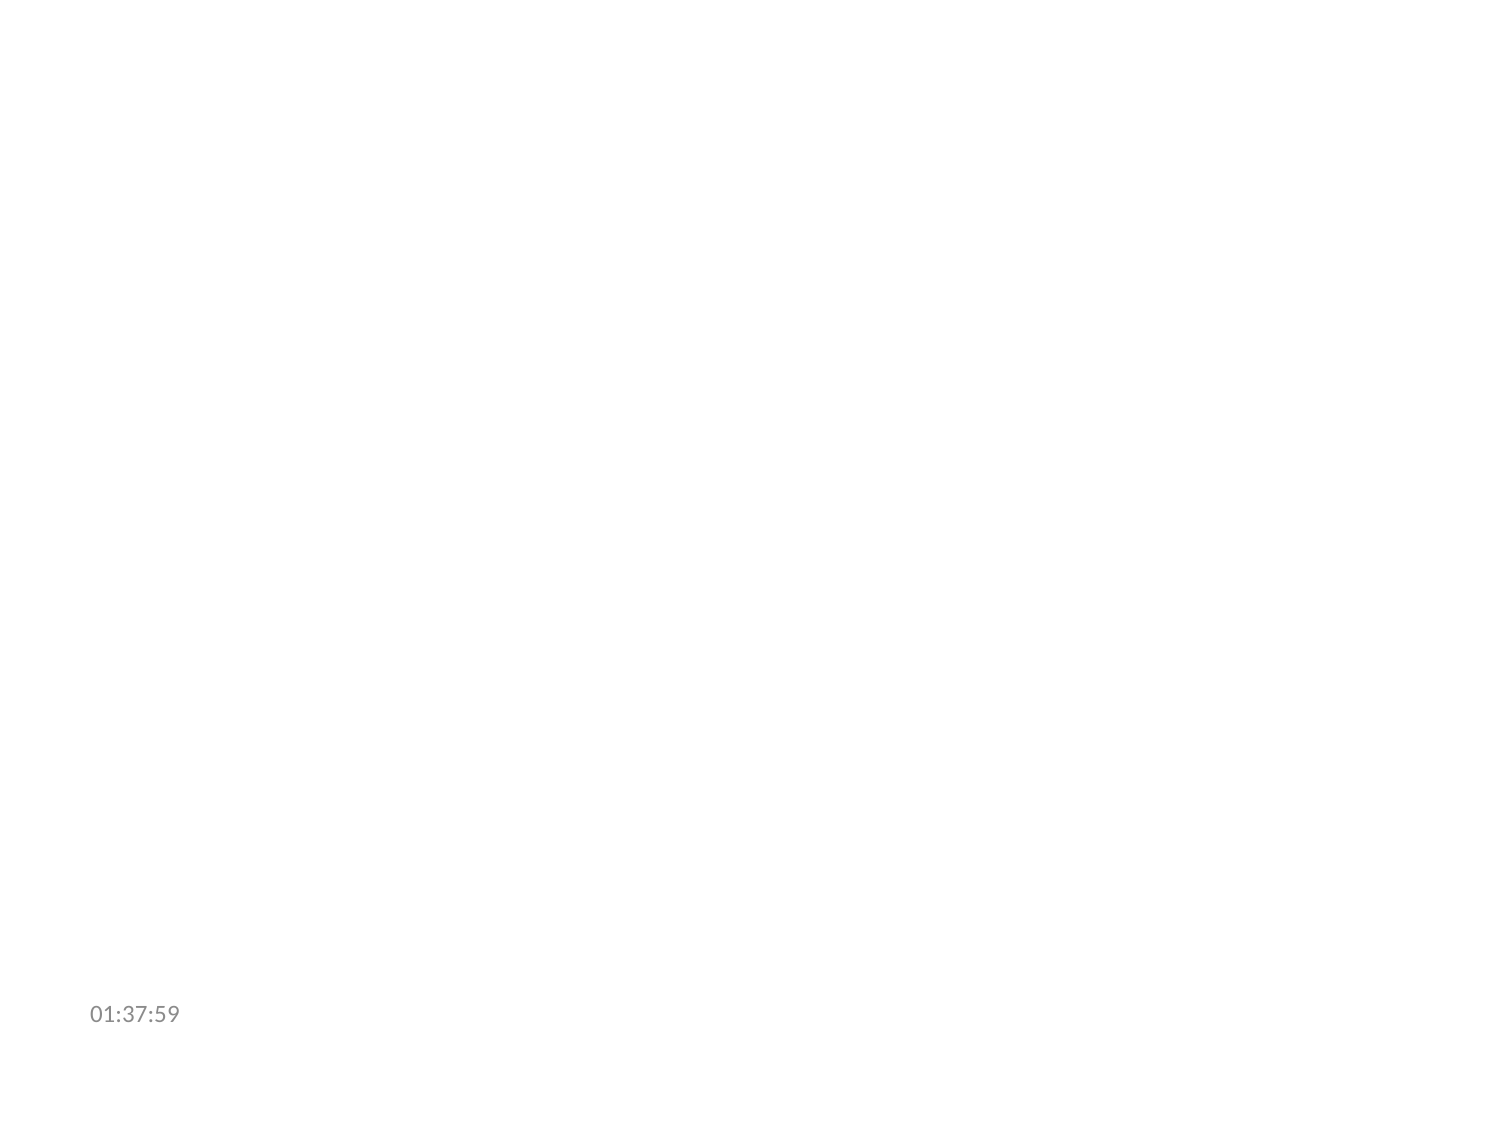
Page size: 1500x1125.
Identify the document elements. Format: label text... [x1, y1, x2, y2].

text_box 15:35:09 [75, 982, 425, 1043]
